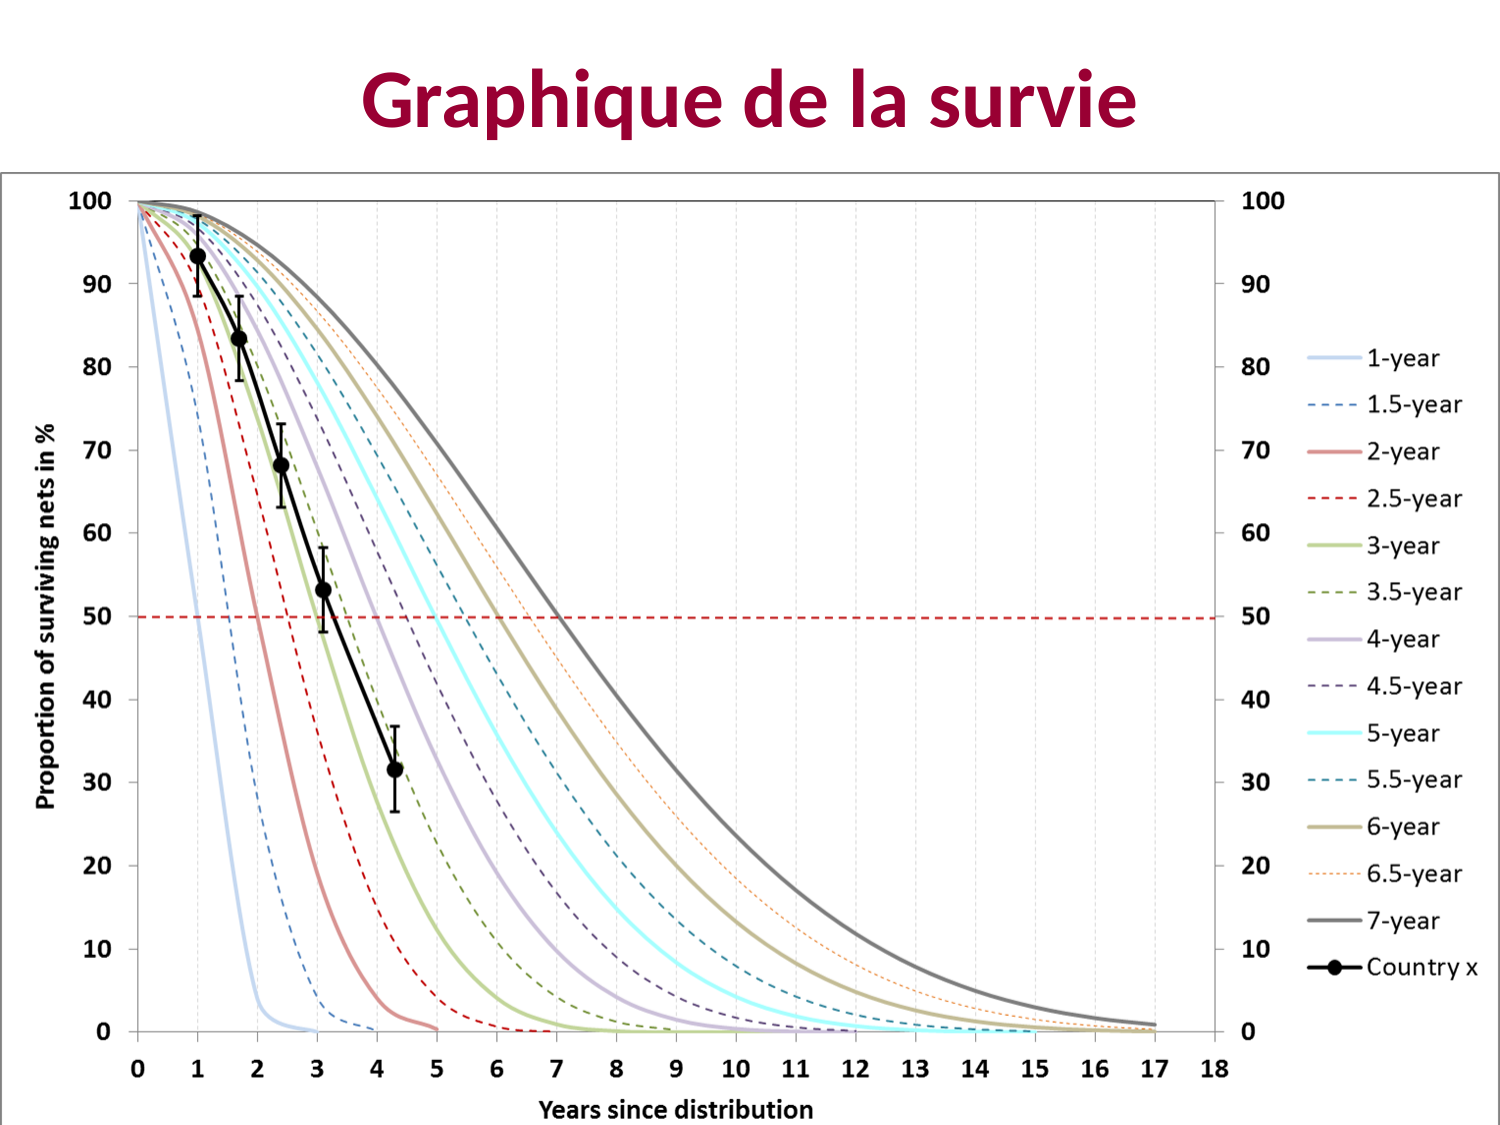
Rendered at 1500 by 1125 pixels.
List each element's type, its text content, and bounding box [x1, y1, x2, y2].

title Graphique de la survie [75, 0, 1425, 171]
picture [0, 172, 1500, 1125]
